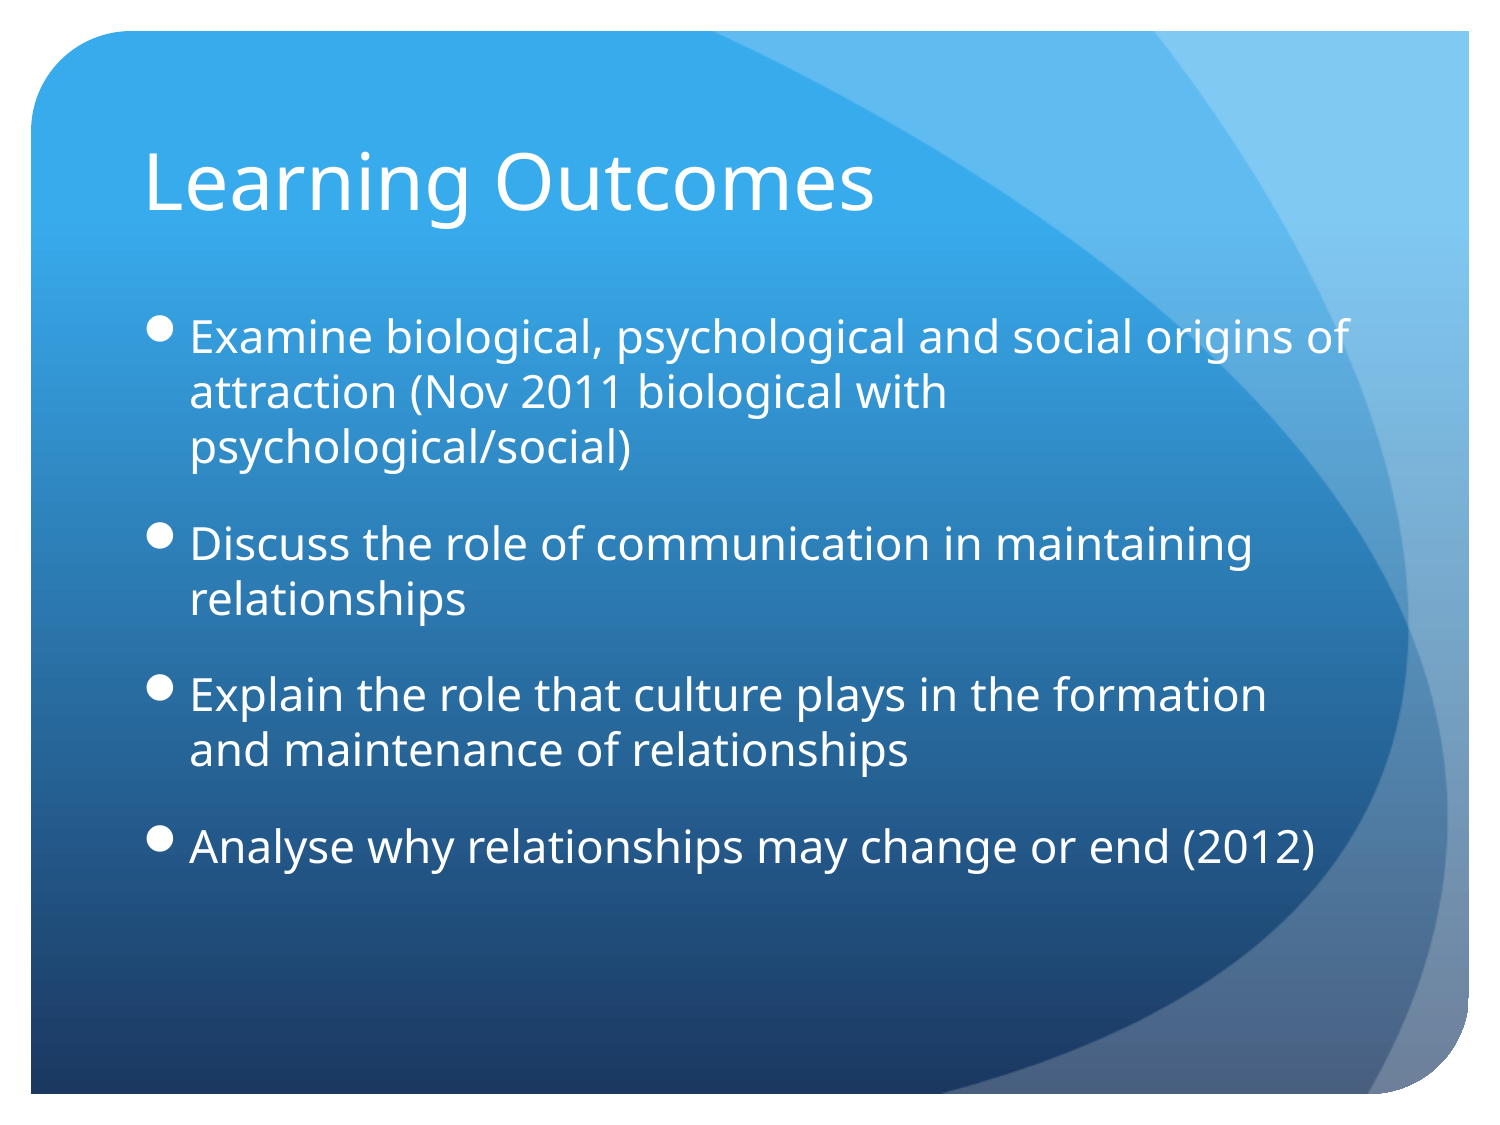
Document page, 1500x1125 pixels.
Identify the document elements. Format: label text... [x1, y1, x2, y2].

picture [24, 30, 1473, 1094]
title Learning Outcomes [127, 62, 1372, 234]
list Examine biological, psychological and social origins of attraction (Nov 2011 biological with psychological/social) Discuss the role of communication in maintaining relationships Explain the role that culture plays in the formation and maintenance of relationships Analyse why relationships may change or end (2012) [127, 299, 1372, 991]
